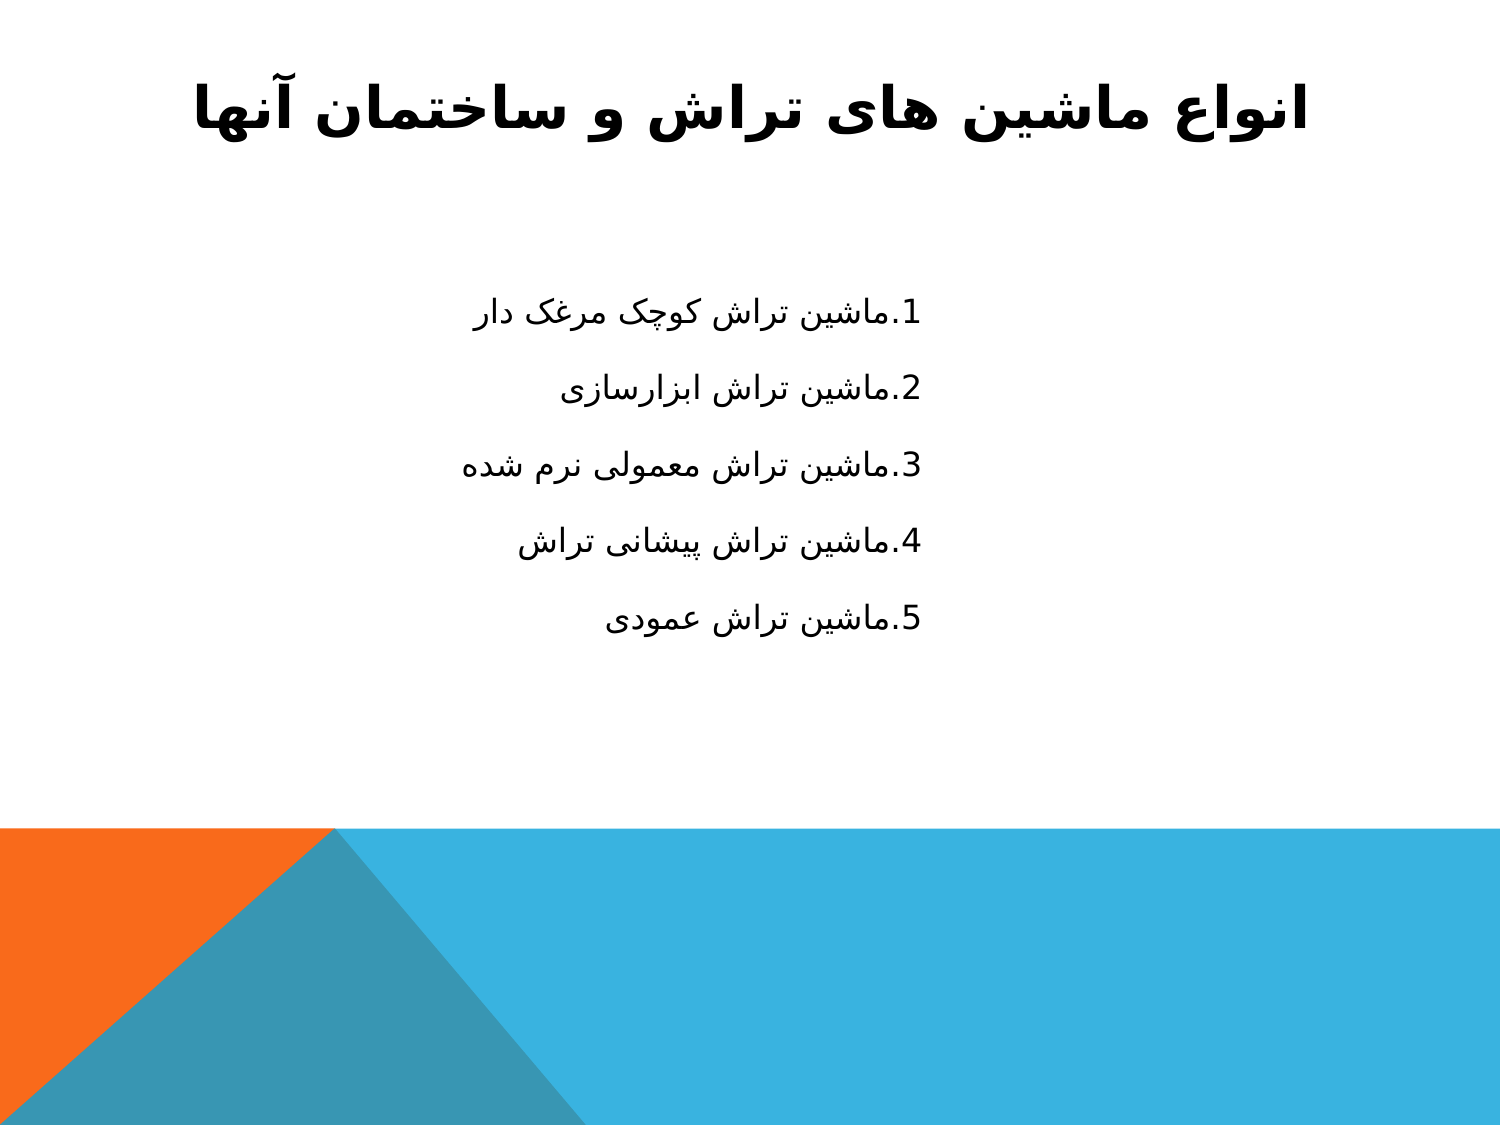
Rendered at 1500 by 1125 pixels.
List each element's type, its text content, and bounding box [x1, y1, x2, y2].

list 1. ماشین تراش کوچک مرغک دار 2. ماشین تراش ابزارسازی 3. ماشین تراش معمولی نرم شده 4. ماشین تراش پیشانی تراش 5. ماشین تراش عمودی [62, 262, 938, 800]
title انواع ماشین های تراش و ساختمان آنها [135, 60, 1369, 150]
